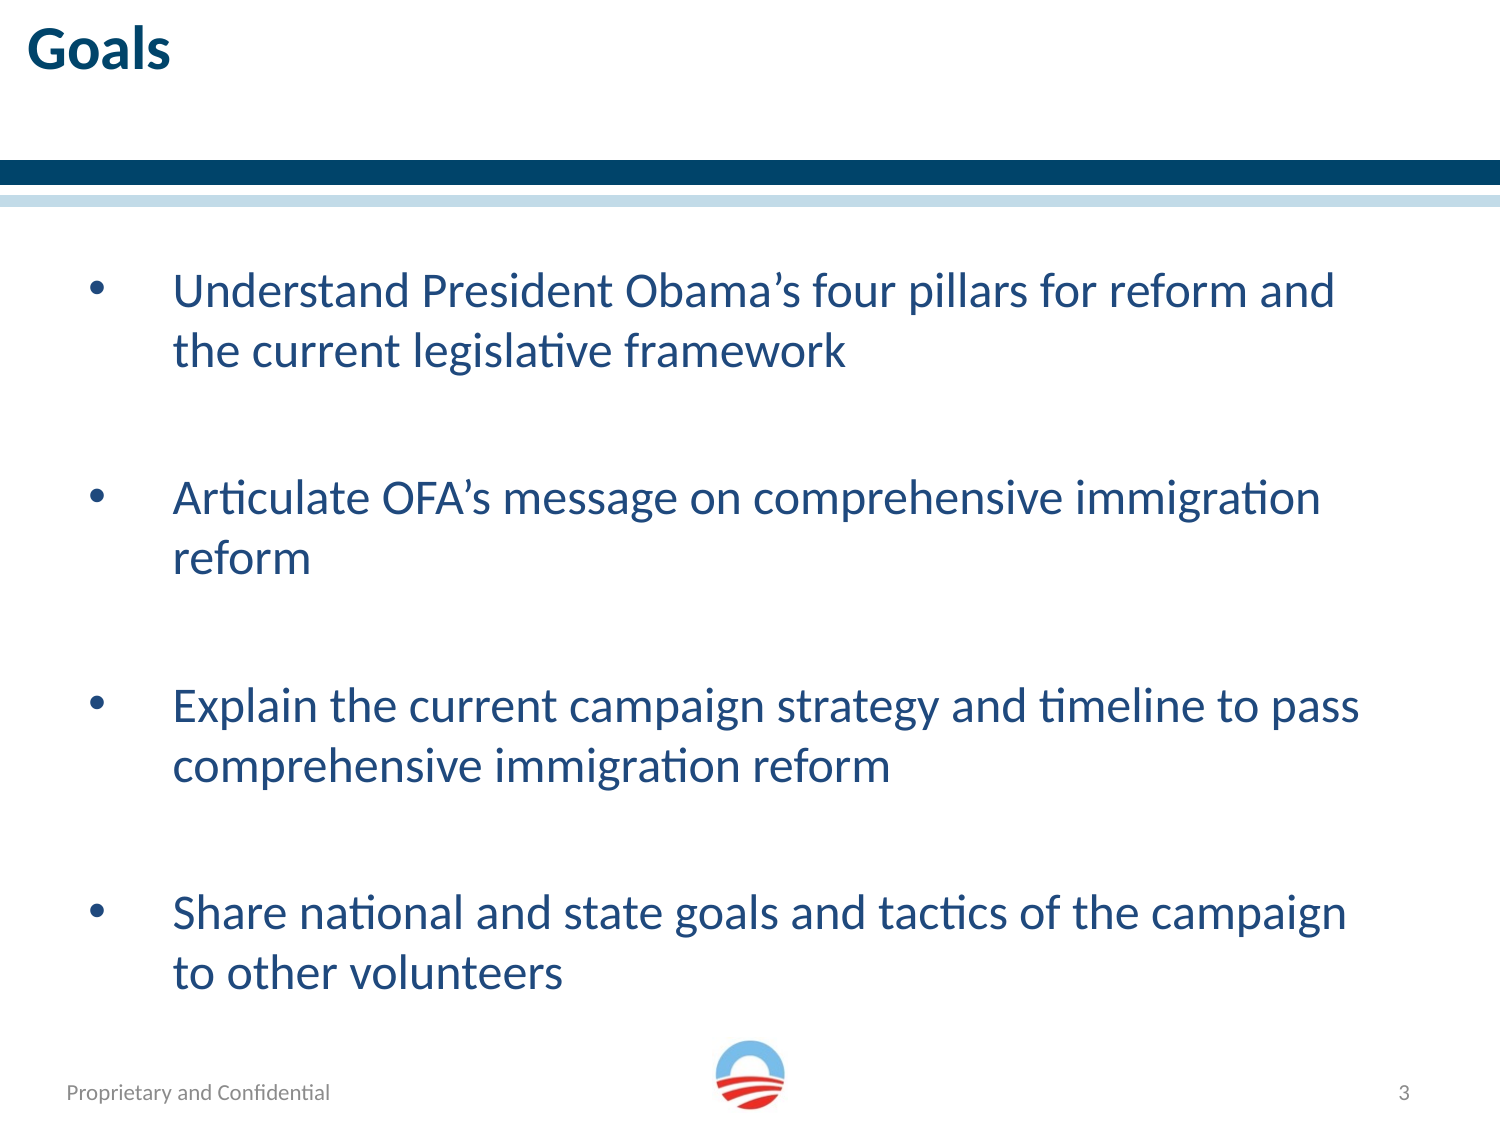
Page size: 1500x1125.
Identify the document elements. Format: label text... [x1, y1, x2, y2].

picture [712, 1037, 788, 1113]
slide_number 3 [1074, 1065, 1425, 1118]
title Goals [12, 0, 1363, 188]
text_box Understand President Obama’s four pillars for reform and the current legislative framework Articulate OFA’s message on comprehensive immigration reform Explain the current campaign strategy and timeline to pass comprehensive immigration reform Share national and state goals and tactics of the campaign to other volunteers [73, 249, 1400, 1008]
